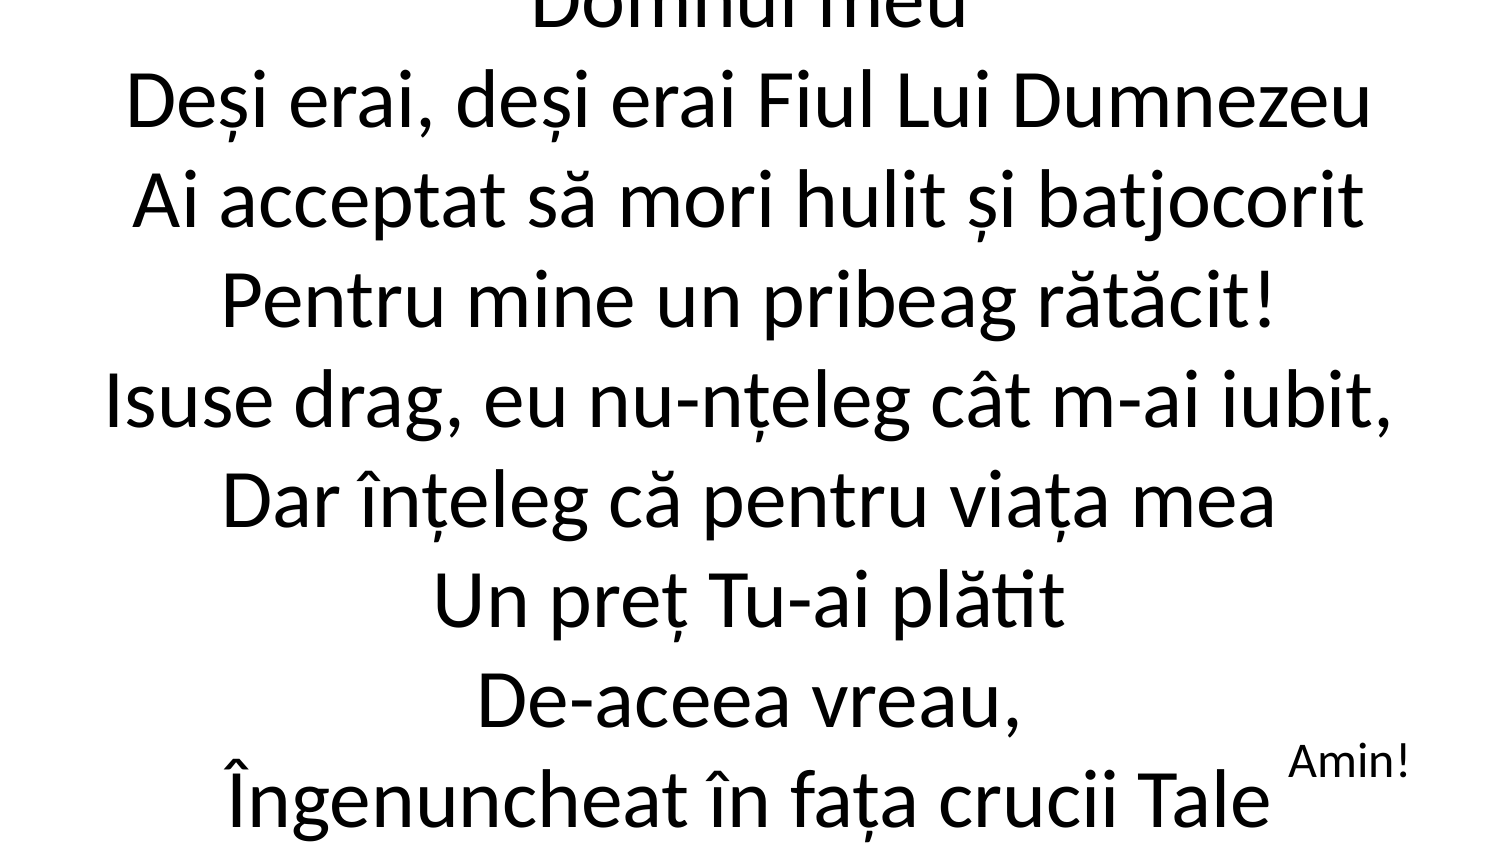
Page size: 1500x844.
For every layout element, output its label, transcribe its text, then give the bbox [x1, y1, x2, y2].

text_box Amin! [1273, 674, 1427, 795]
text_box /: Pe cruce sus Te-am răstignit Domnul meu Deși erai, deși erai Fiul Lui Dumnezeu Ai acceptat să mori hulit și batjocorit Pentru mine un pribeag rătăcit! Isuse drag, eu nu-nțeleg cât m-ai iubit, Dar înțeleg că pentru viața mea Un preț Tu-ai plătit De-aceea vreau, Îngenuncheat în fața crucii Tale Să-ți mulțumesc Și să-Ți promit să Te urmez. :/ [89, 0, 1411, 844]
